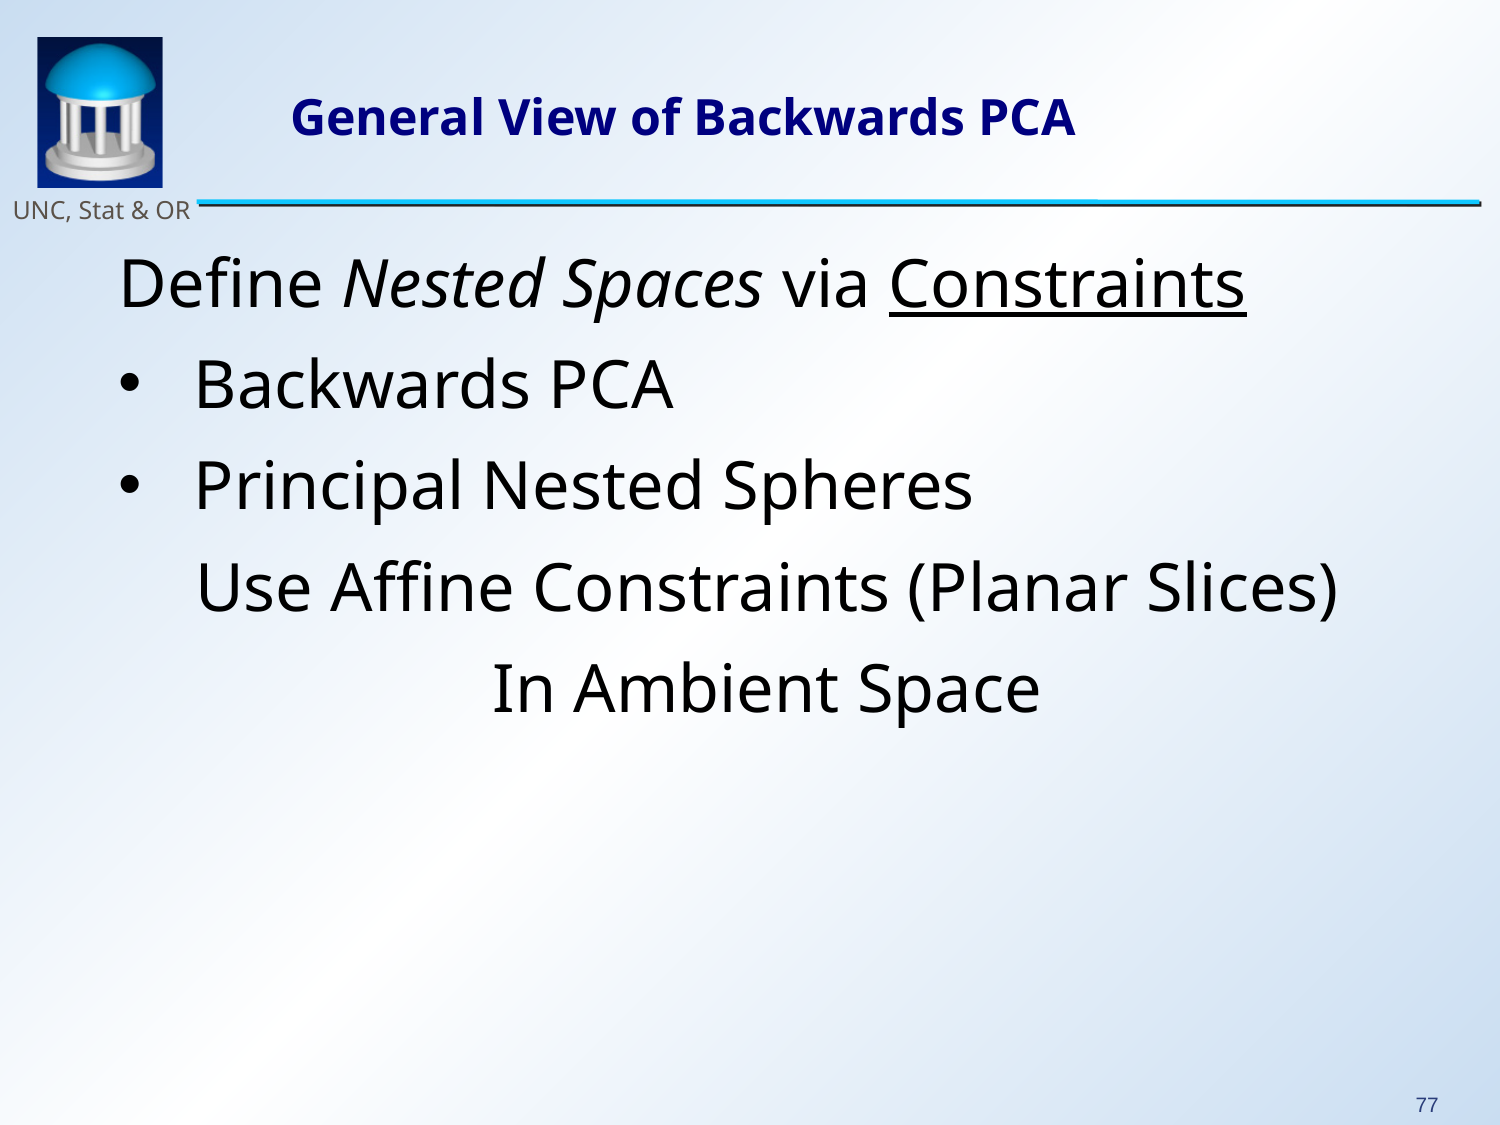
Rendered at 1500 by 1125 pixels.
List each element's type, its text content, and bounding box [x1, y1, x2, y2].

title General View of Backwards PCA [274, 74, 1448, 156]
list Define Nested Spaces via Constraints Backwards PCA Principal Nested Spheres Use Affine Constraints (Planar Slices) In Ambient Space [103, 224, 1432, 1076]
